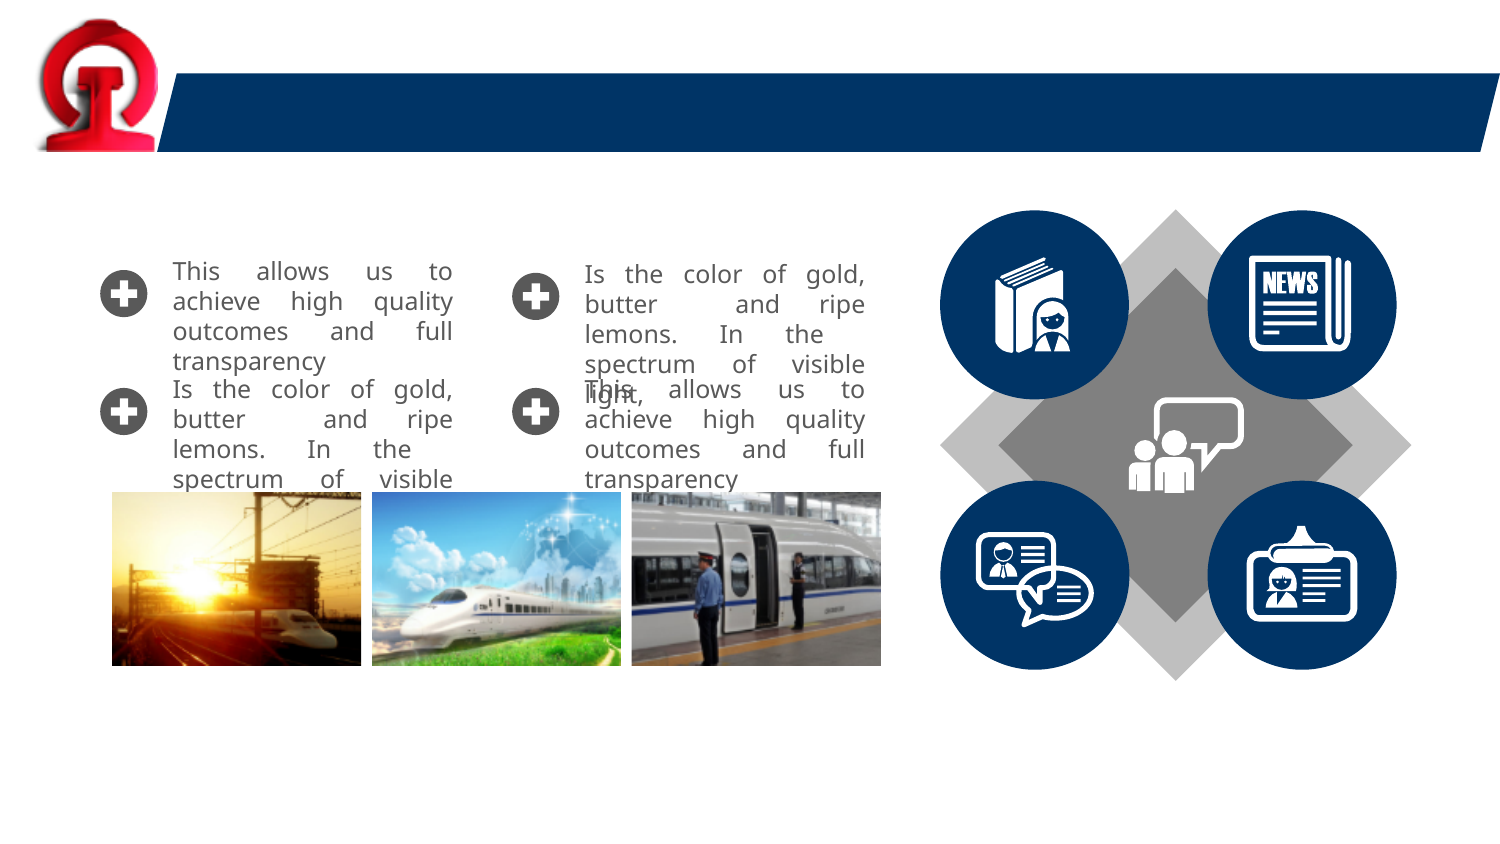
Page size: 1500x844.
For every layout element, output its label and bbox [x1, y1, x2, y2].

text_box [1207, 210, 1397, 400]
text_box [940, 480, 1130, 670]
text_box [512, 251, 881, 358]
text_box [940, 210, 1129, 400]
text_box [1129, 209, 1207, 267]
text_box [1353, 400, 1412, 480]
text_box [1207, 480, 1397, 670]
text_box [372, 492, 621, 666]
text_box [100, 366, 469, 473]
text_box [940, 400, 998, 480]
text_box [512, 366, 881, 473]
picture [31, 16, 158, 152]
text_box [1130, 623, 1207, 681]
text_box [631, 492, 881, 666]
text_box [998, 267, 1353, 623]
text_box [100, 248, 469, 355]
text_box [112, 492, 362, 666]
